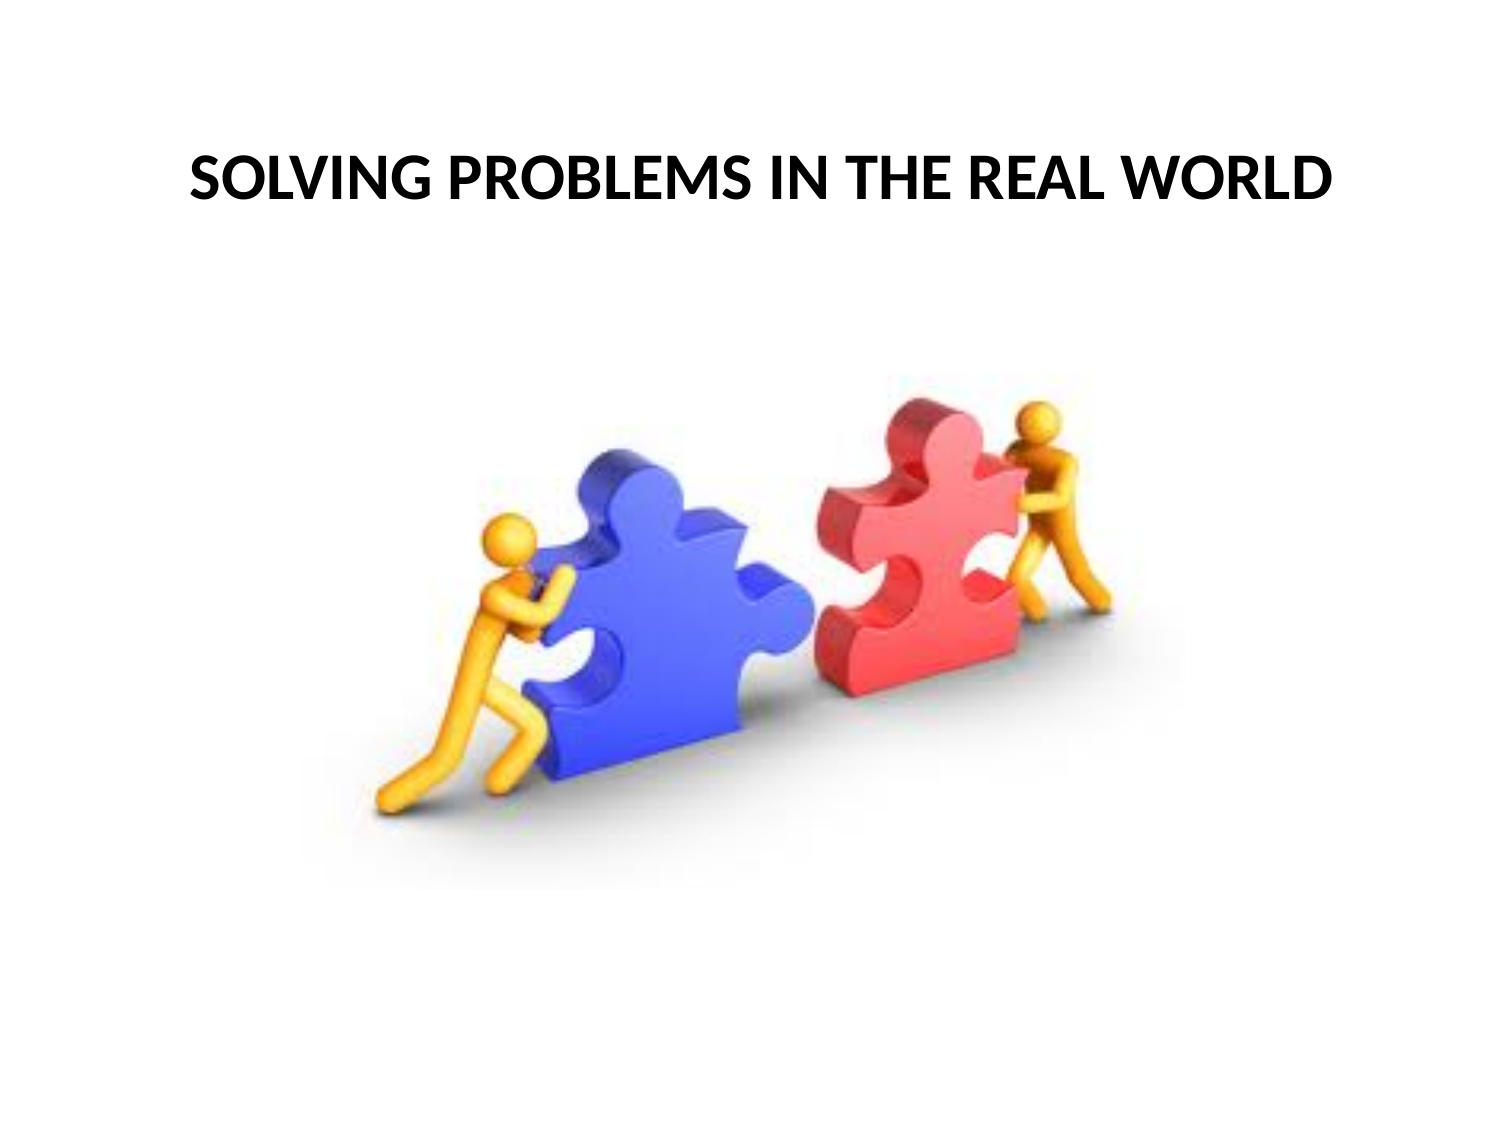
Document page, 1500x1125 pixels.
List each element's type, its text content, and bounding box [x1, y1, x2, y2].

text_box SOLVING PROBLEMS IN THE REAL WORLD [135, 125, 1388, 221]
picture [277, 325, 1186, 890]
